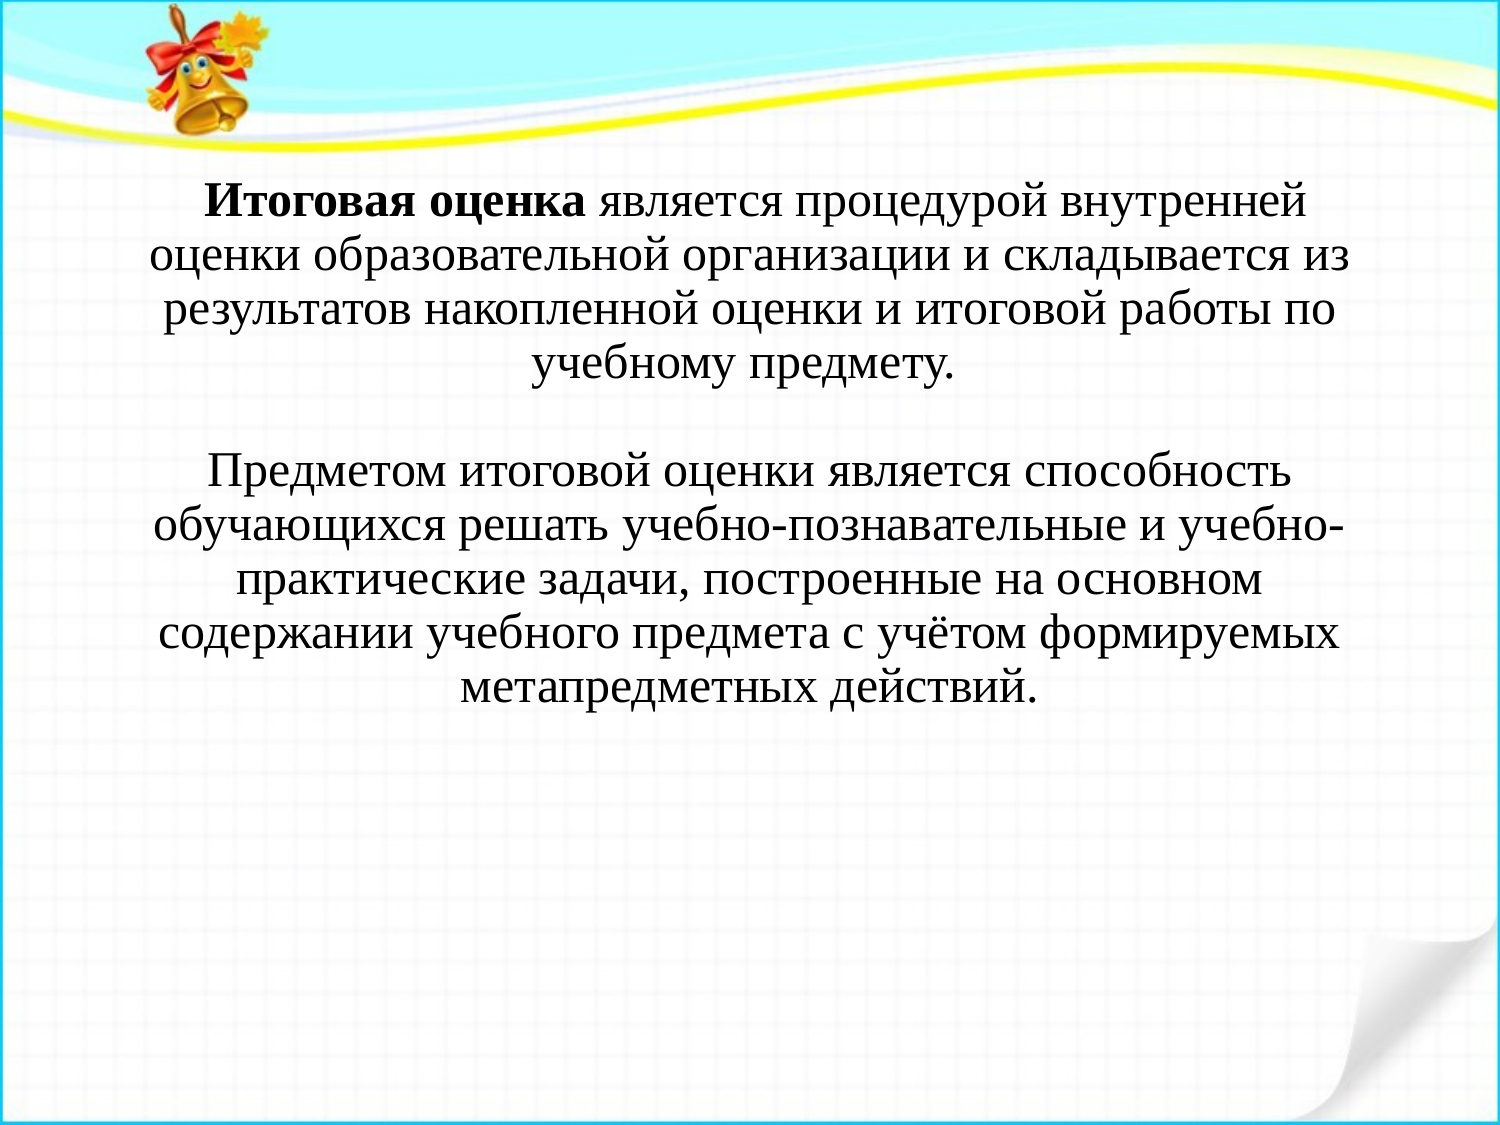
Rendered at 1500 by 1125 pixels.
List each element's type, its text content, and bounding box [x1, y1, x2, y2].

picture [0, 0, 1500, 1125]
title Итоговая оценка является процедурой внутренней оценки образовательной организации и складывается из результатов накопленной оценки и итоговой работы по учебному предмету. Предметом итоговой оценки является способность обучающихся решать учебно-познавательные и учебно-практические задачи, построенные на основном содержании учебного предмета с учётом формируемых метапредметных действий. [103, 59, 1397, 827]
